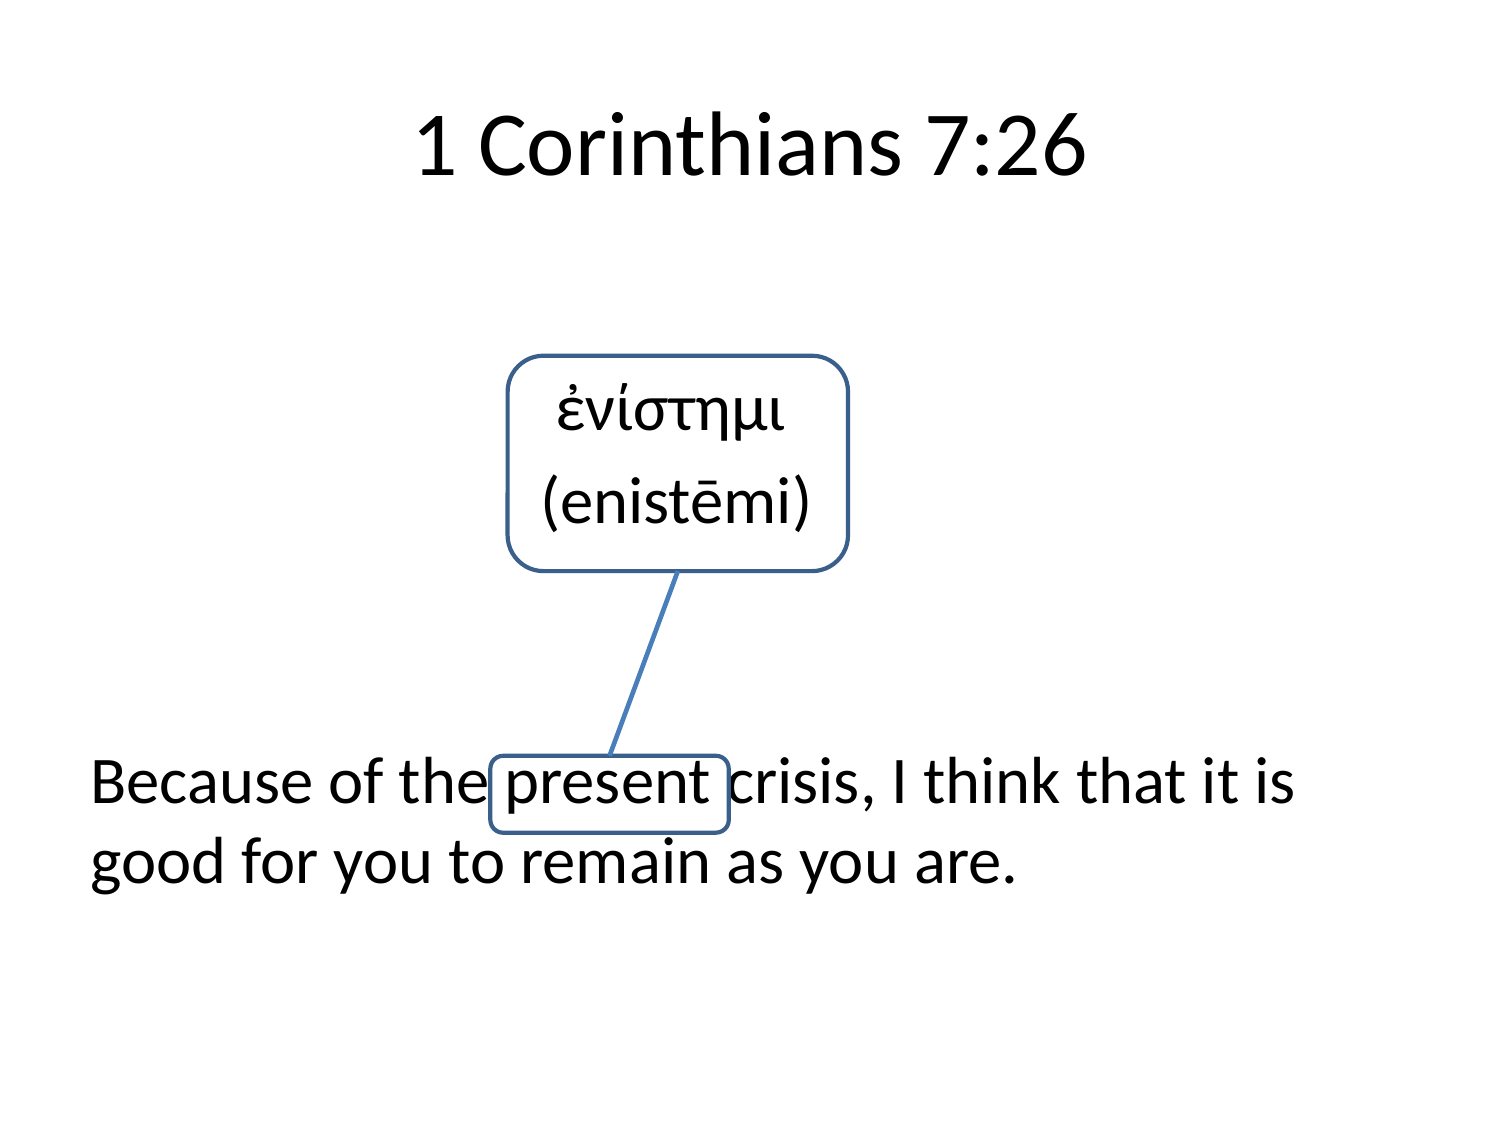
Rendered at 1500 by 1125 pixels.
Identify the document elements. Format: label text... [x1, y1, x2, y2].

list ἐνίστημι (enistēmi) Because of the present crisis, I think that it is good for you to remain as you are. [75, 262, 1425, 1005]
text_box [505, 353, 851, 574]
title 1 Corinthians 7:26 [75, 45, 1425, 233]
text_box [609, 570, 679, 756]
text_box [488, 753, 731, 835]
